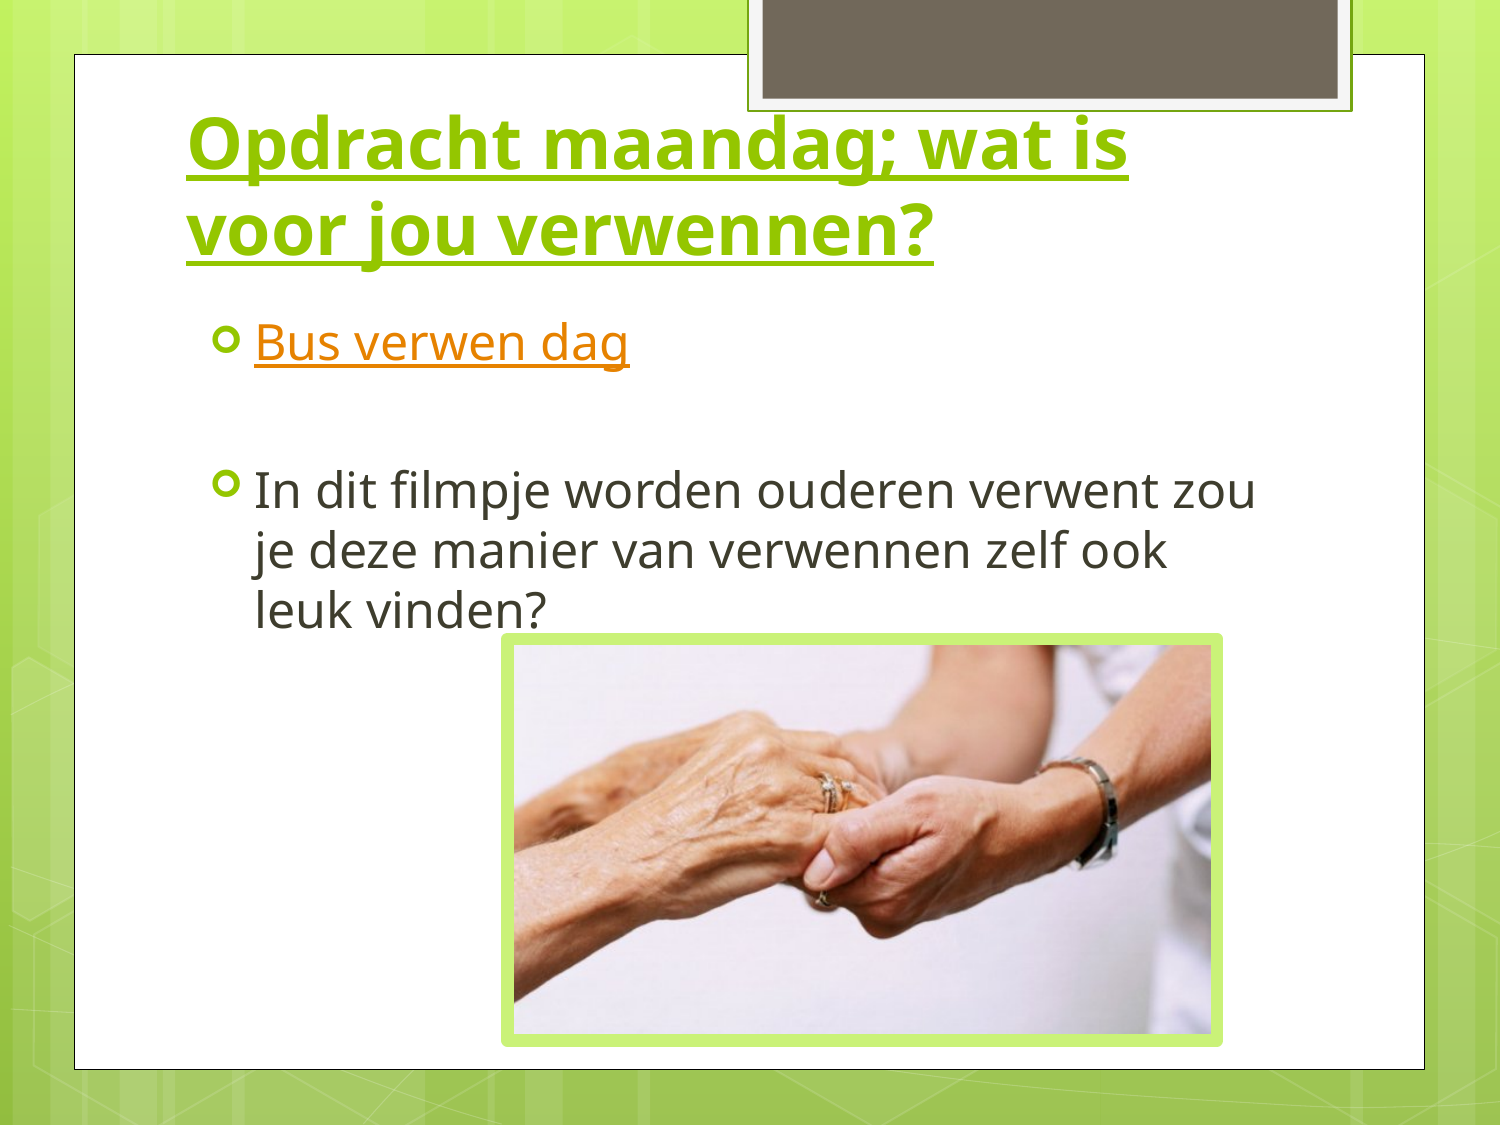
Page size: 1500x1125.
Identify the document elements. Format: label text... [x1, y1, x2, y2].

picture [513, 644, 1211, 1035]
list Bus verwen dag In dit filmpje worden ouderen verwent zou je deze manier van verwennen zelf ook leuk vinden? [183, 302, 1295, 879]
title Opdracht maandag; wat is voor jou verwennen? [171, 90, 1324, 278]
